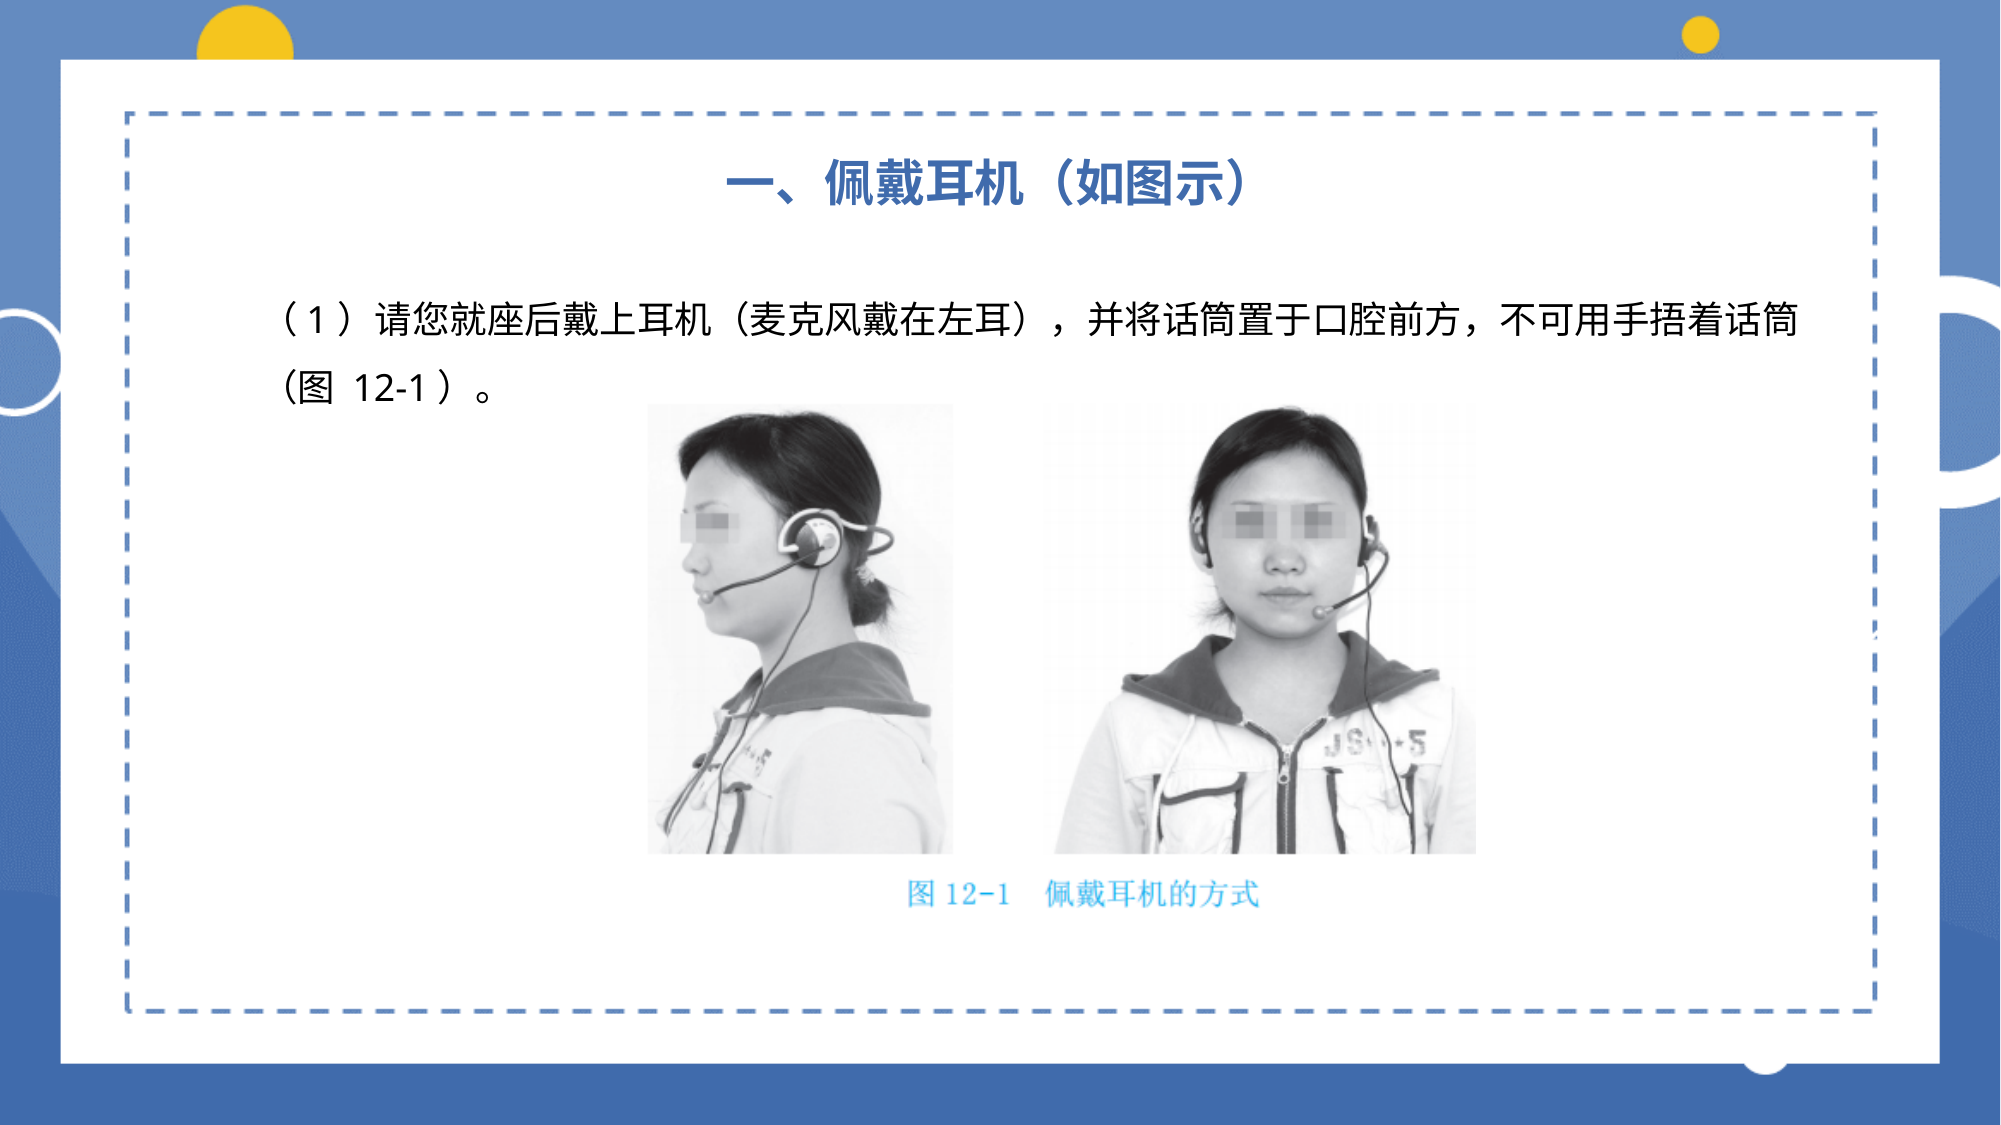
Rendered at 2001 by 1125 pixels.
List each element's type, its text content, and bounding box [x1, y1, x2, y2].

text_box （1）请您就座后戴上耳机（麦克风戴在左耳），并将话筒置于口腔前方，不可用手捂着话筒 （图 12-1）。 [245, 266, 1822, 416]
picture [0, 0, 2001, 1125]
text_box 一、佩戴耳机（如图示） [710, 144, 1290, 220]
